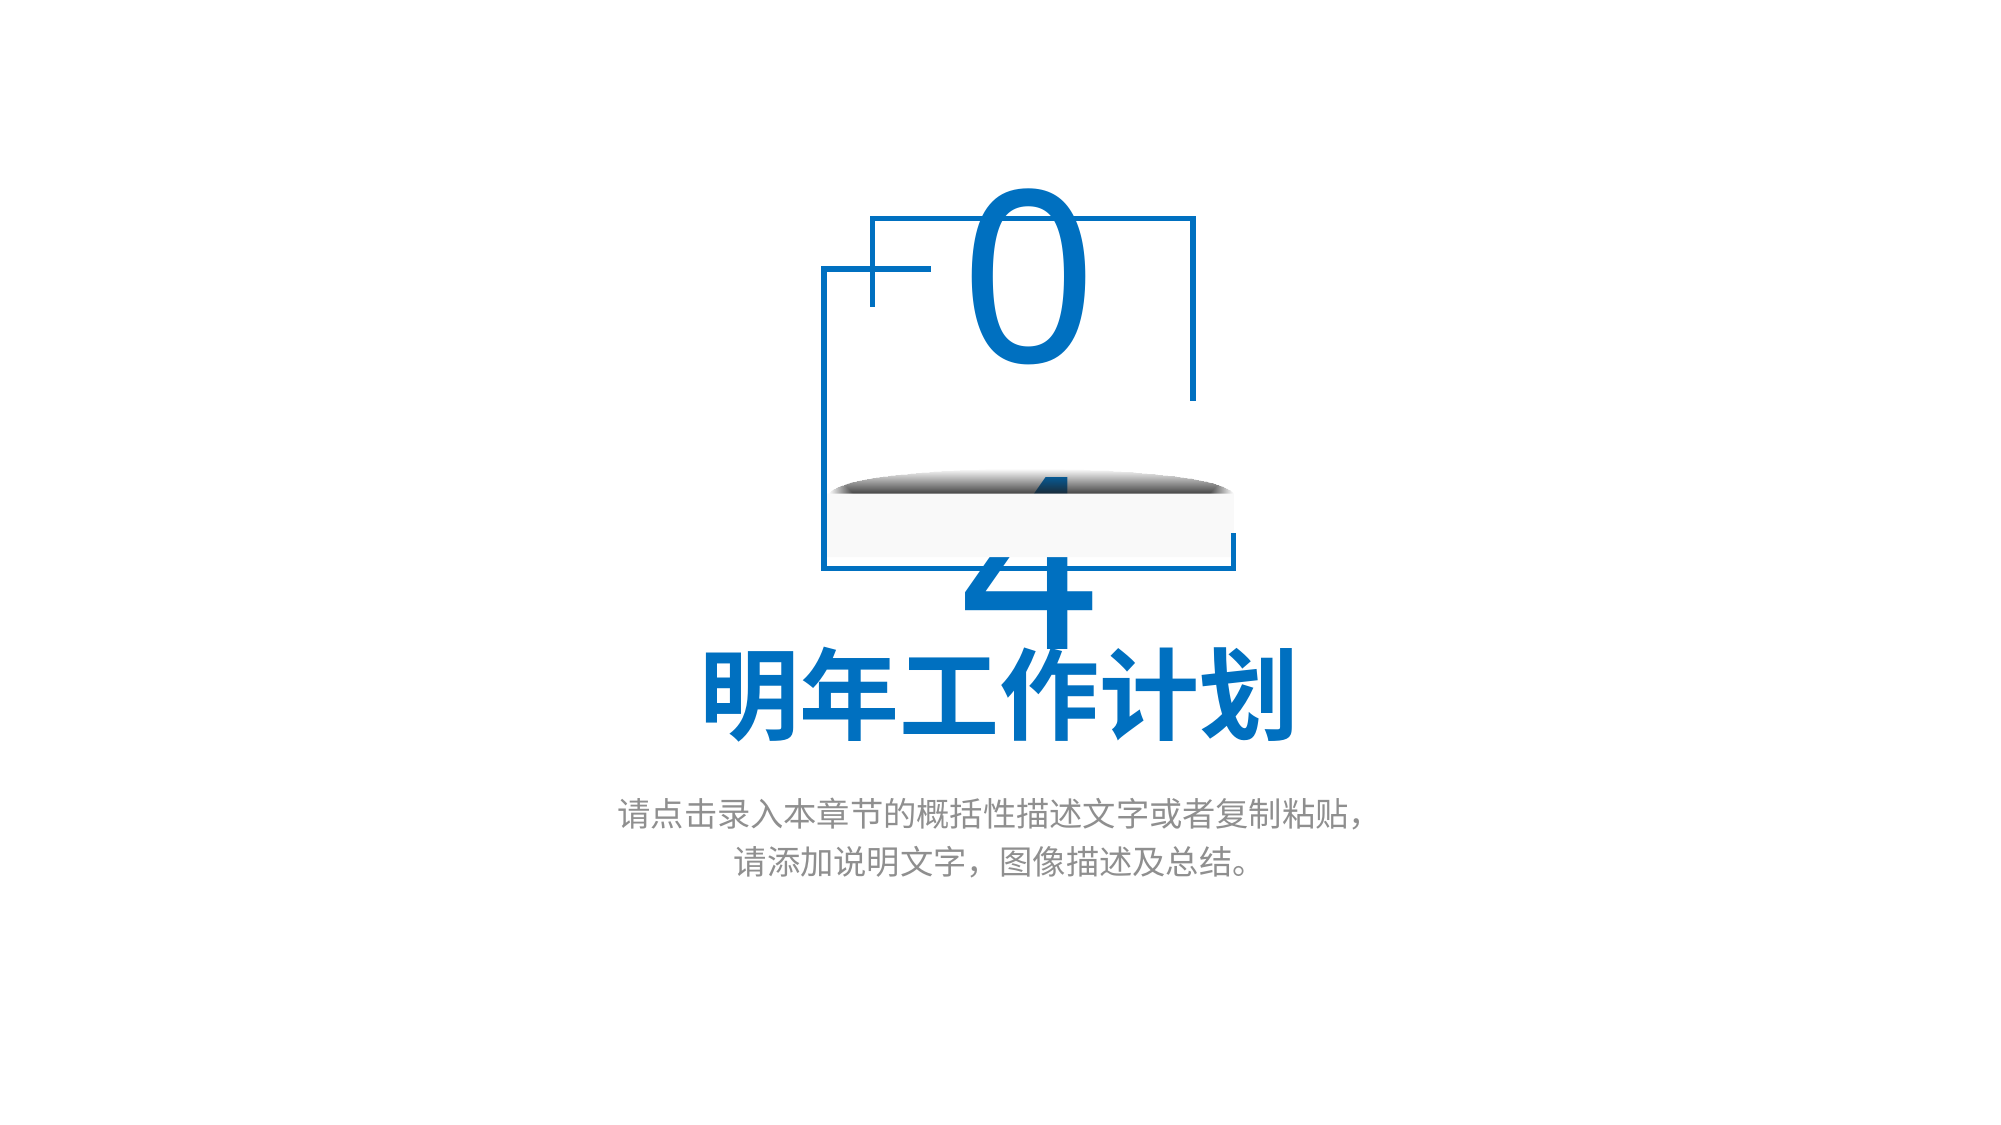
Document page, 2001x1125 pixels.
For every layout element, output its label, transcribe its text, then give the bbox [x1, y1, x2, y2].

text_box [823, 533, 1235, 570]
text_box 明年工作计划 [685, 625, 1315, 760]
text_box 请点击录入本章节的概括性描述文字或者复制粘贴，请添加说明文字，图像描述及总结。 [594, 778, 1406, 889]
text_box [871, 217, 1194, 257]
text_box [823, 257, 1234, 563]
